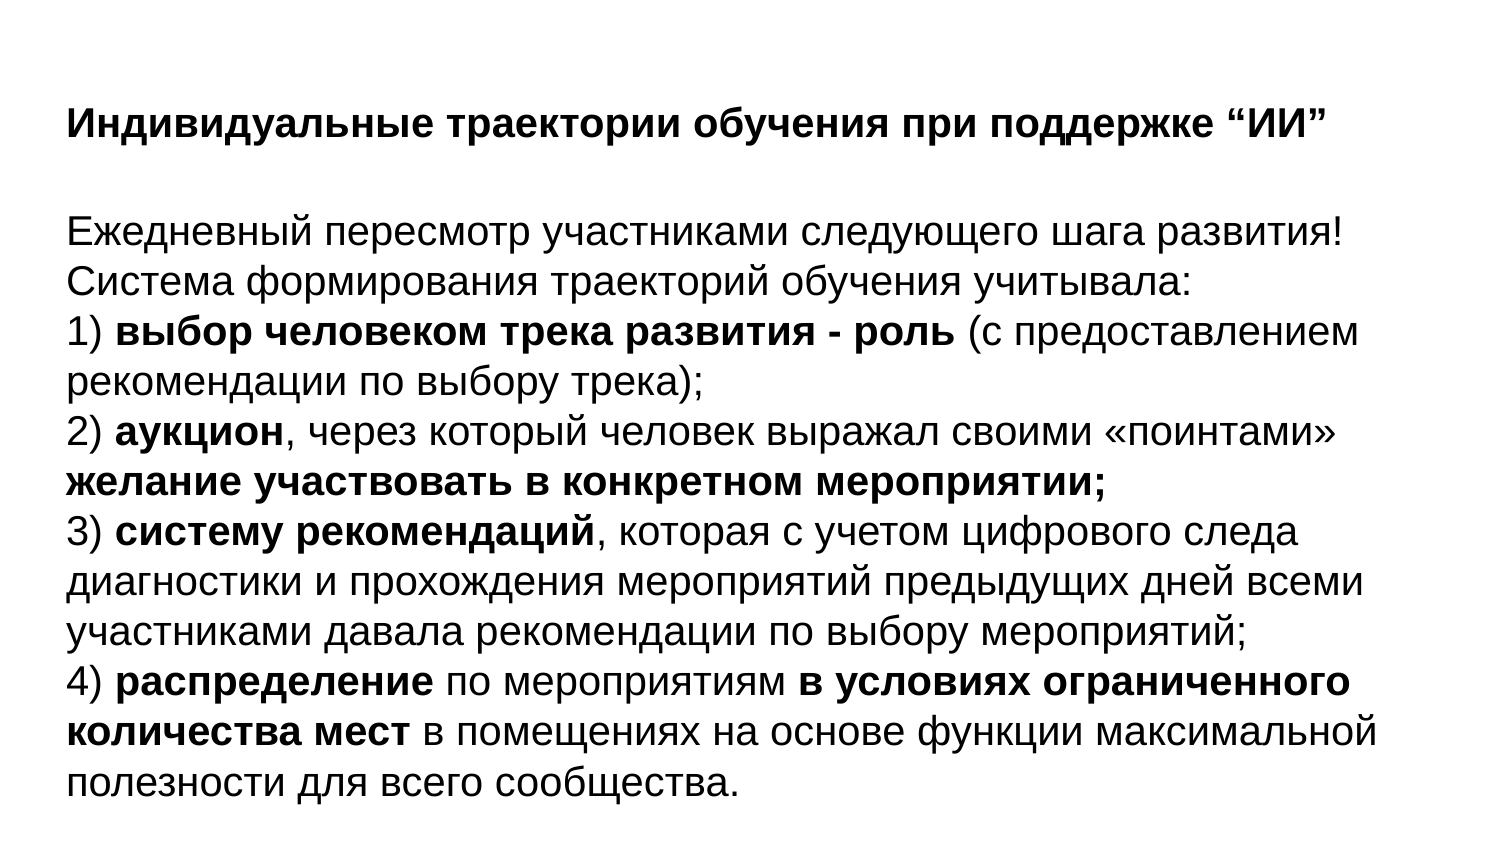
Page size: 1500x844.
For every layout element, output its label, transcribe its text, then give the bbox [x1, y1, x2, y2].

list Ежедневный пересмотр участниками следующего шага развития! Система формирования траекторий обучения учитывала: 1) выбор человеком трека развития - роль (с предоставлением рекомендации по выбору трека); 2) аукцион, через который человек выражал своими «поинтами» желание участвовать в конкретном мероприятии; 3) систему рекомендаций, которая с учетом цифрового следа диагностики и прохождения мероприятий предыдущих дней всеми участниками давала рекомендации по выбору мероприятий; 4) распределение по мероприятиям в условиях ограниченного количества мест в помещениях на основе функции максимальной полезности для всего сообщества. [51, 189, 1449, 750]
title Индивидуальные траектории обучения при поддержке “ИИ” [51, 72, 1449, 167]
